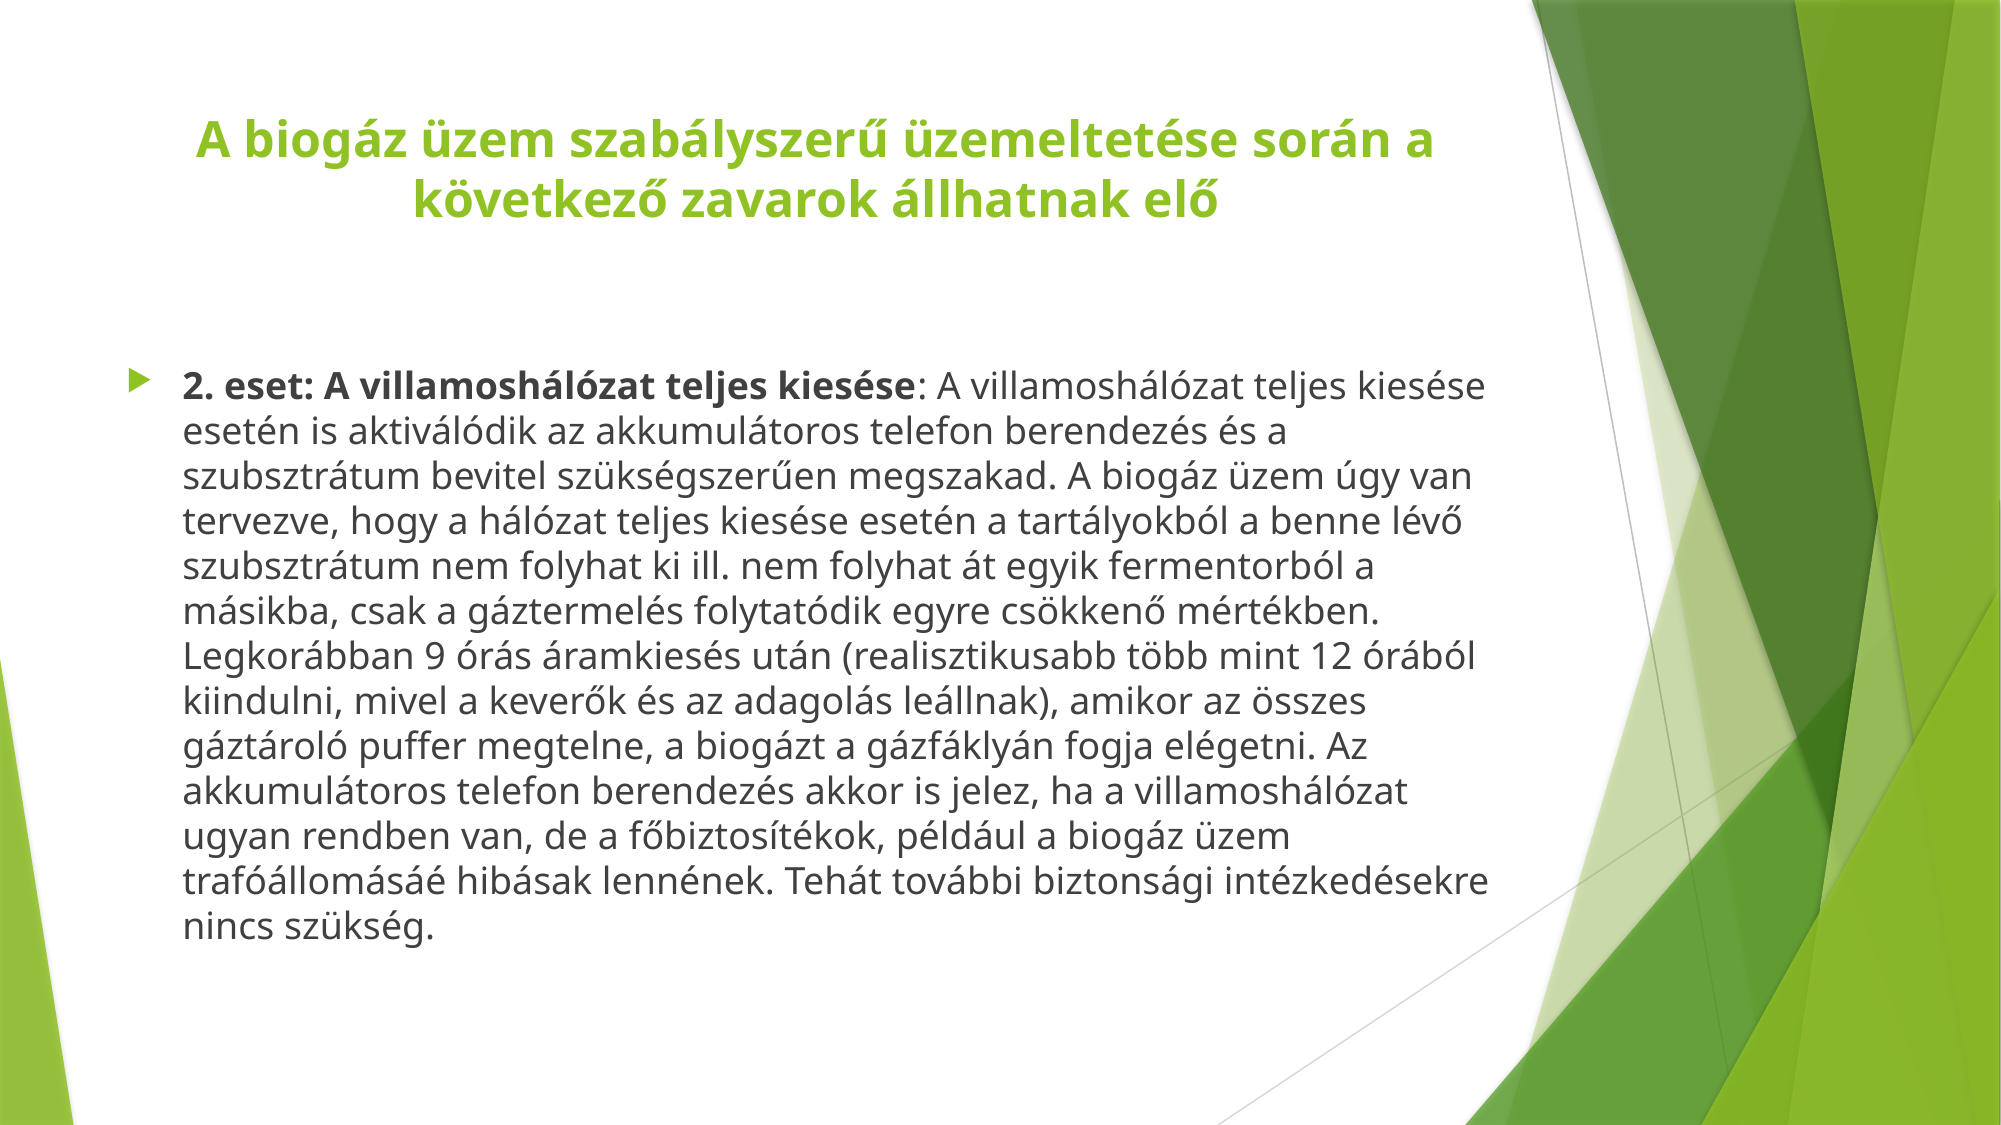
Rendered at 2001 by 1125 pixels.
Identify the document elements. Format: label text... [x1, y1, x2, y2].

title A biogáz üzem szabályszerű üzemeltetése során a következő zavarok állhatnak elő [111, 99, 1522, 317]
list 2. eset: A villamoshálózat teljes kiesése: A villamoshálózat teljes kiesése esetén is aktiválódik az akkumulátoros telefon berendezés és a szubsztrátum bevitel szükségszerűen megszakad. A biogáz üzem úgy van tervezve, hogy a hálózat teljes kiesése esetén a tartályokból a benne lévő szubsztrátum nem folyhat ki ill. nem folyhat át egyik fermentorból a másikba, csak a gáztermelés folytatódik egyre csökkenő mértékben. Legkorábban 9 órás áramkiesés után (realisztikusabb több mint 12 órából kiindulni, mivel a keverők és az adagolás leállnak), amikor az összes gáztároló puffer megtelne, a biogázt a gázfáklyán fogja elégetni. Az akkumulátoros telefon berendezés akkor is jelez, ha a villamoshálózat ugyan rendben van, de a főbiztosítékok, például a biogáz üzem trafóállomásáé hibásak lennének. Tehát további biztonsági intézkedésekre nincs szükség. [111, 354, 1522, 992]
